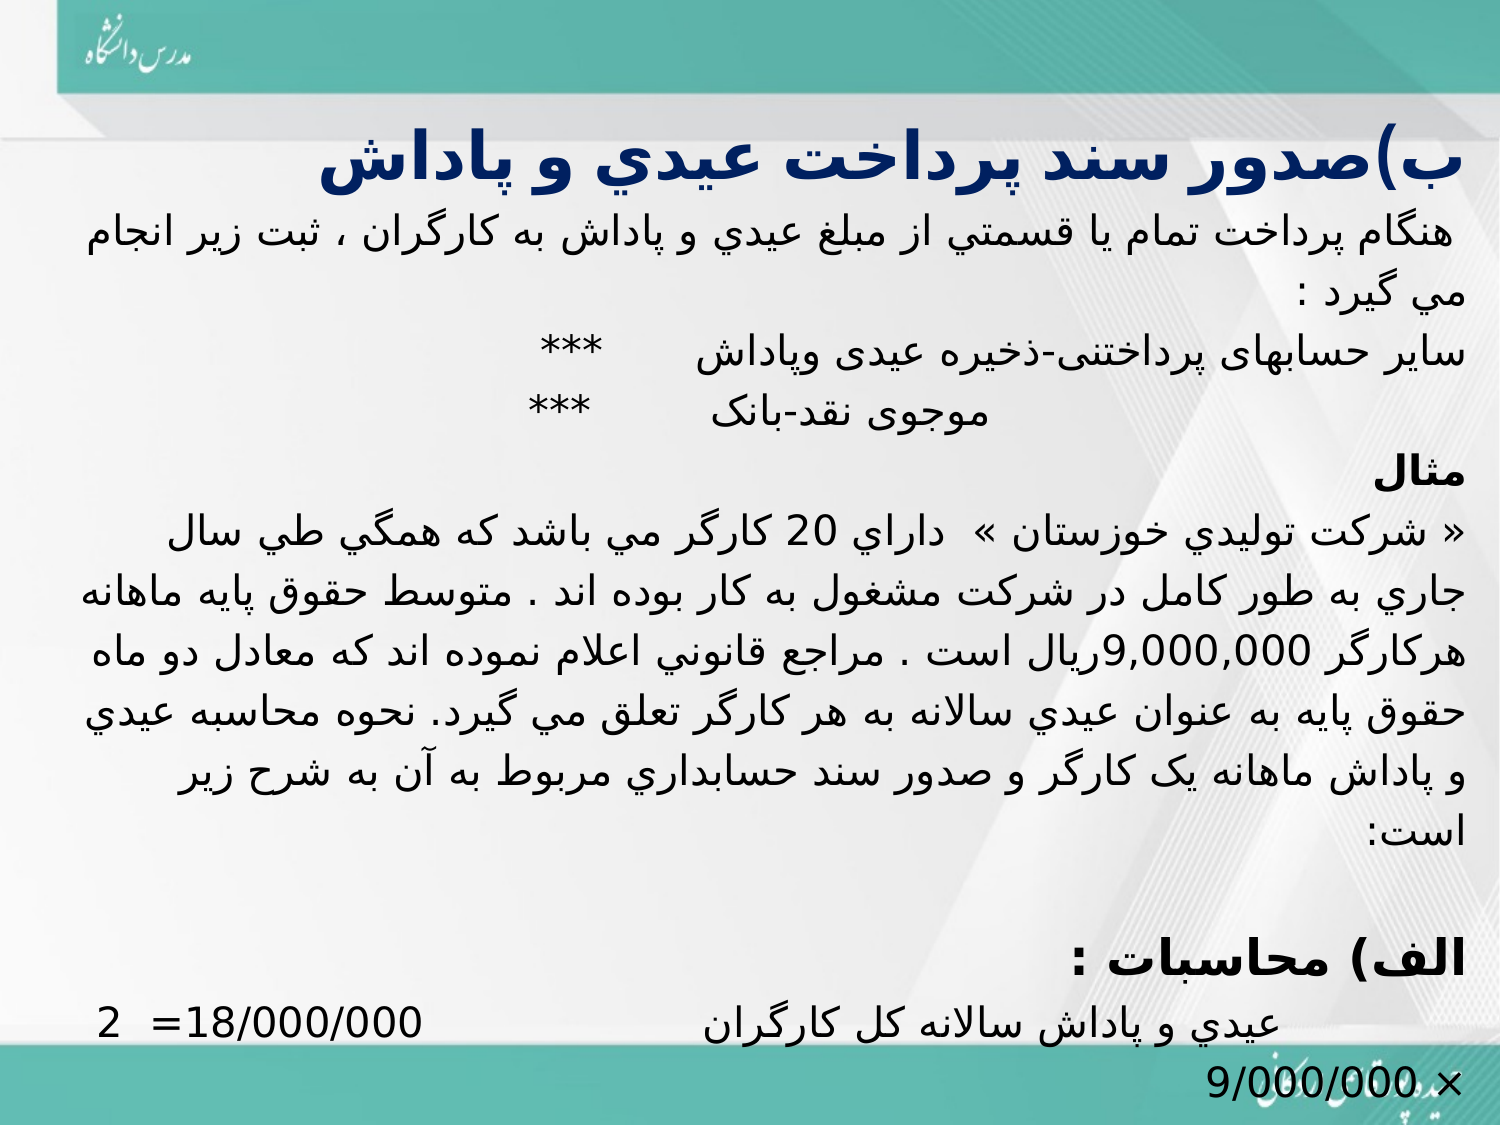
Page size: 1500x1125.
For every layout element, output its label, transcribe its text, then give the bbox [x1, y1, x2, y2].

picture [0, 0, 1500, 1125]
text_box ب)صدور سند پرداخت عيدي و پاداش هنگام پرداخت تمام يا قسمتي از مبلغ عيدي و پاداش به کارگران ، ثبت زير انجام مي گيرد : سایر حسابهای پرداختنی-ذخیره عیدی وپاداش *** موجوی نقد-بانک *** مثال « شرکت توليدي خوزستان » داراي 20 کارگر مي باشد که همگي طي سال جاري به طور کامل در شرکت مشغول به کار بوده اند . متوسط حقوق پایه ماهانه هرکارگر 9,000,000ريال است . مراجع قانوني اعلام نموده اند که معادل دو ماه حقوق پايه به عنوان عيدي سالانه به هر کارگر تعلق مي گيرد. نحوه محاسبه عيدي و پاداش ماهانه یک کارگر و صدور سند حسابداري مربوط به آن به شرح زير است: الف) محاسبات : عيدي و پاداش سالانه کل کارگران 18/000/000= 2 × 9/000/000 عيدي و پاداش ماهانه 1/500/000 = 12 ÷ 18/000/000 [57, 89, 1483, 593]
